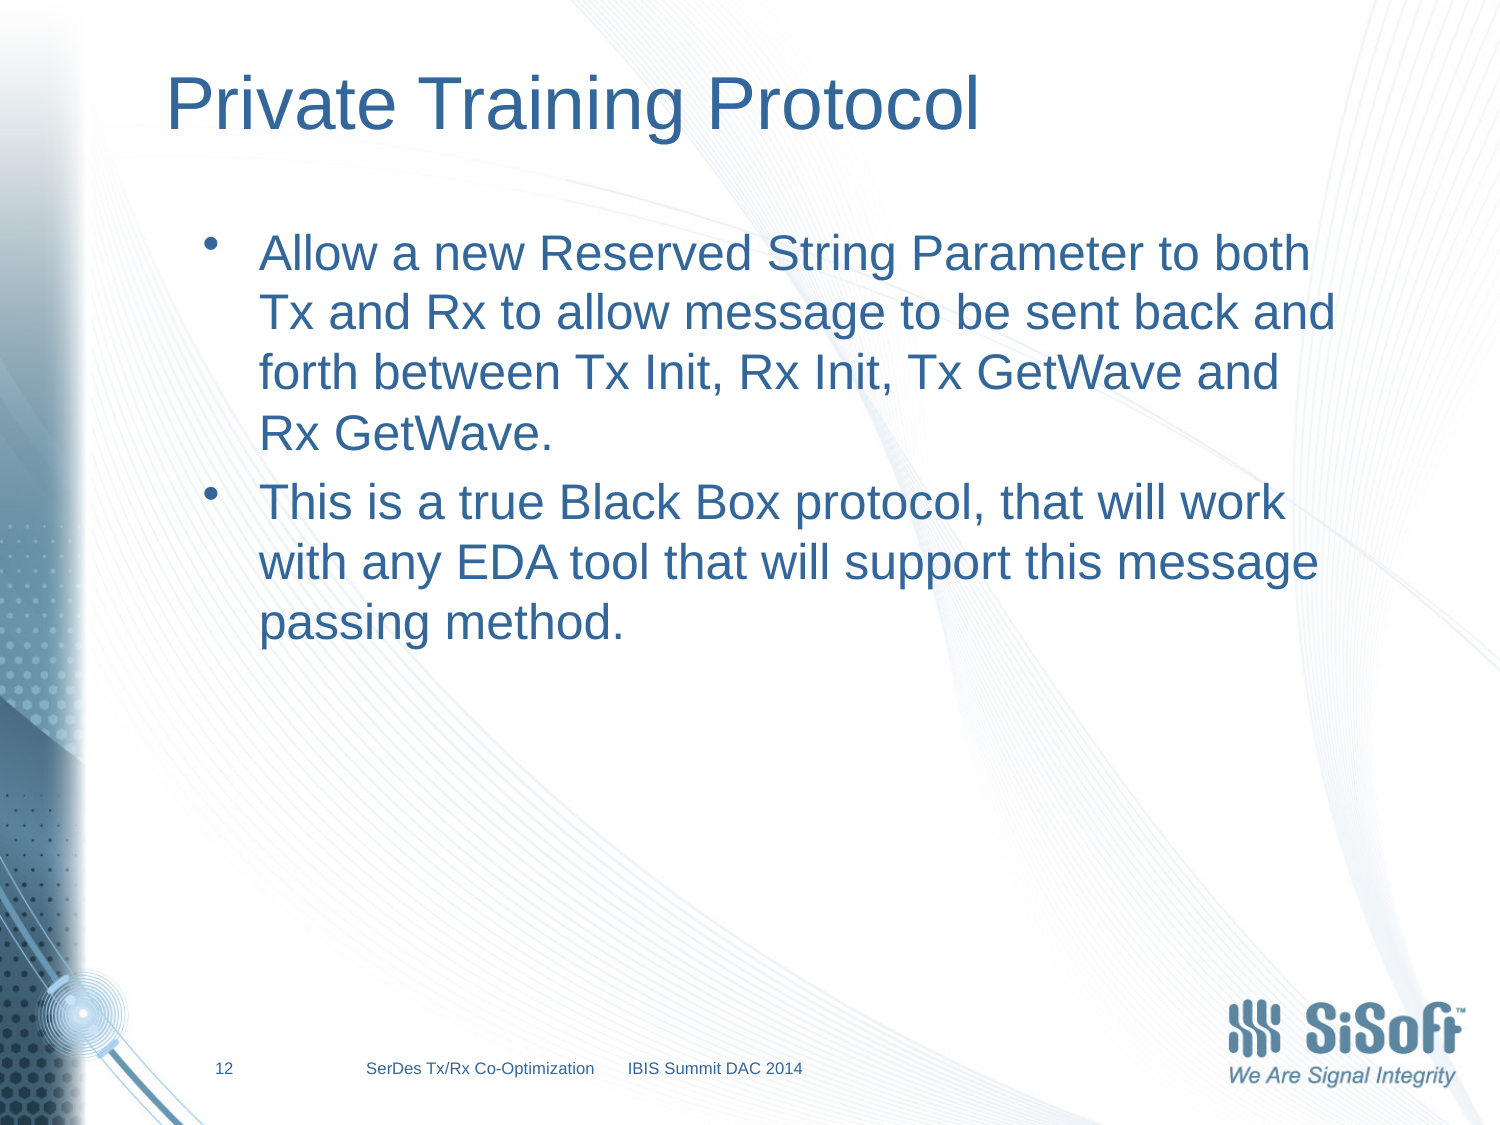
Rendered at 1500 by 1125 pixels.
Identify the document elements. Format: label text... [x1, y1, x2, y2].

picture [0, 0, 1500, 1125]
list Allow a new Reserved String Parameter to both Tx and Rx to allow message to be sent back and forth between Tx Init, Rx Init, Tx GetWave and Rx GetWave. This is a true Black Box protocol, that will work with any EDA tool that will support this message passing method. [187, 212, 1363, 963]
title Private Training Protocol [150, 24, 1300, 175]
footer 12 SerDes Tx/Rx Co-Optimization IBIS Summit DAC 2014 [200, 1050, 975, 1104]
